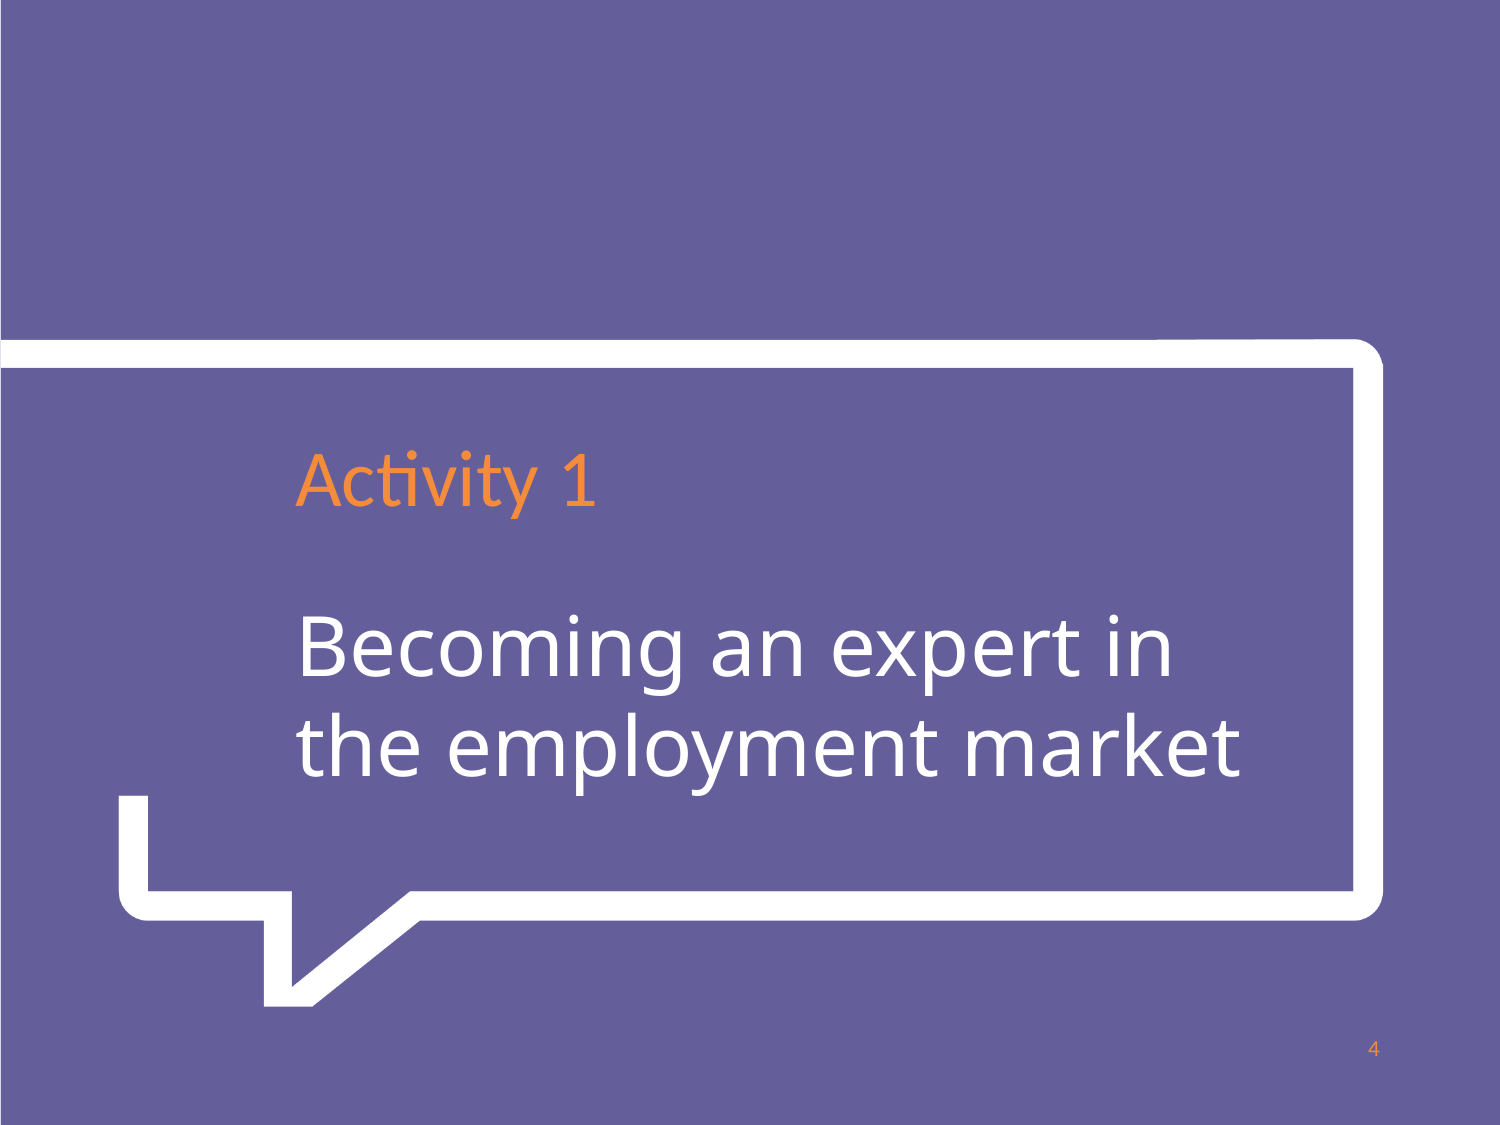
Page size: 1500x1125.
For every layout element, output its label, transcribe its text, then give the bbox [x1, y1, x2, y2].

picture [0, 0, 1500, 1125]
list Becoming an expert in the employment market [294, 592, 1304, 888]
slide_number 4 [1358, 1035, 1381, 1062]
list Activity 1 [294, 436, 1304, 556]
